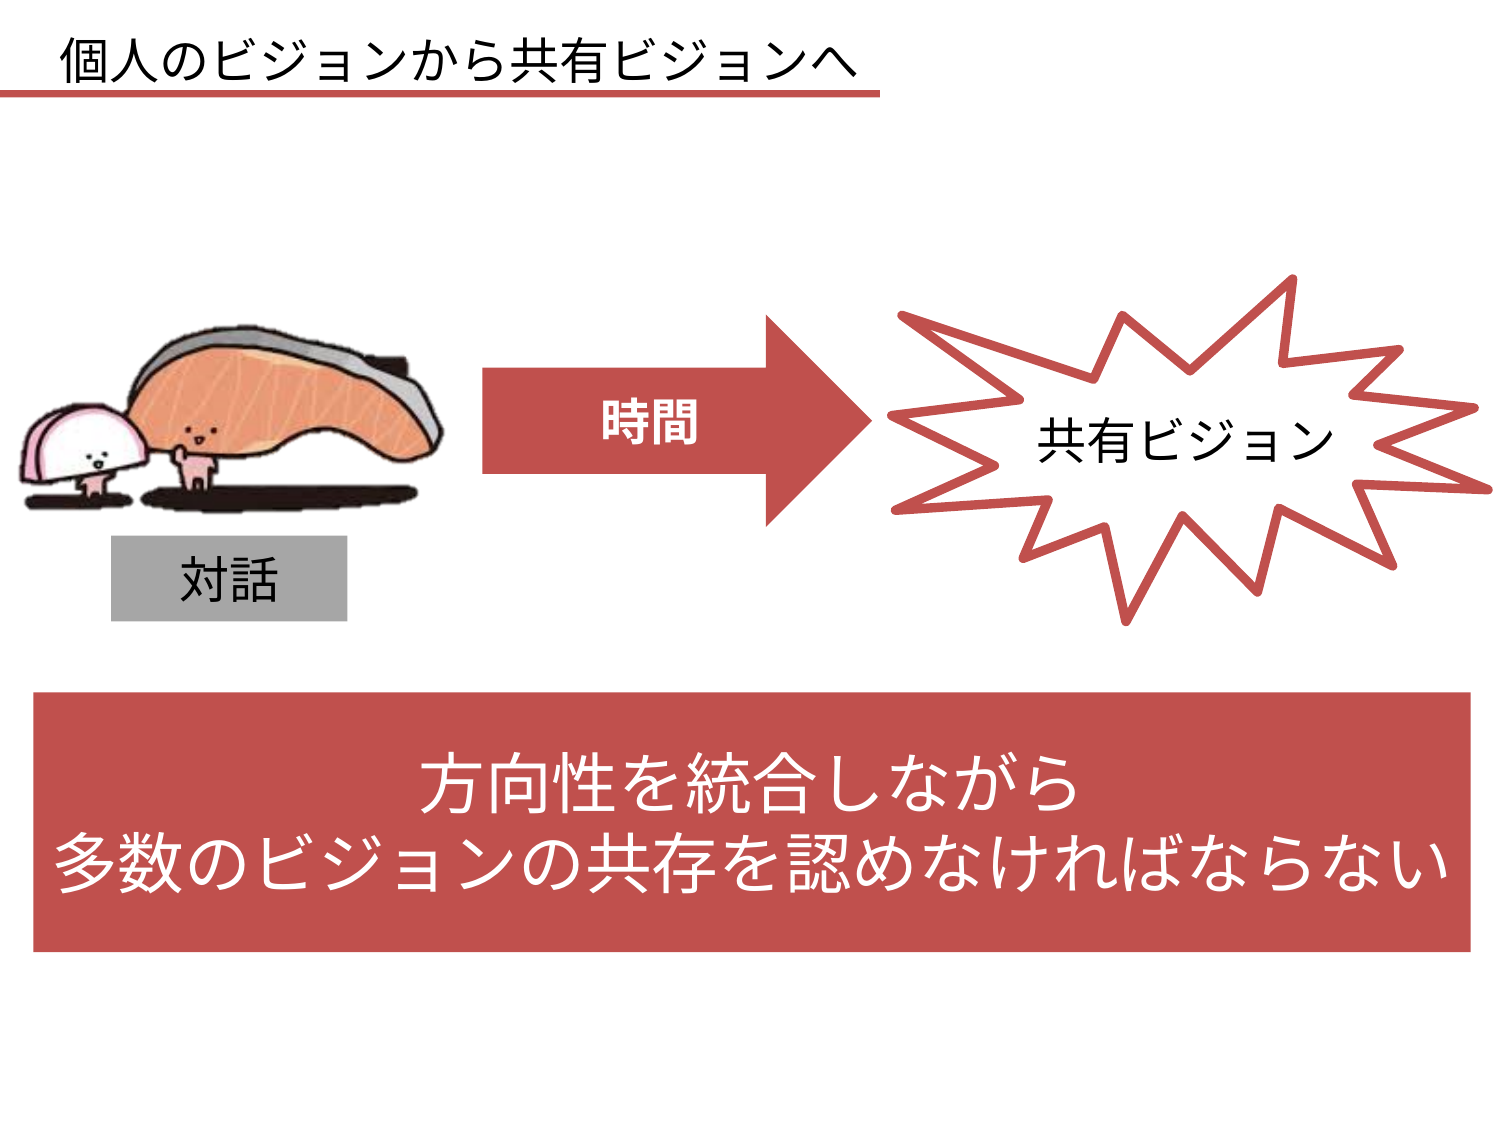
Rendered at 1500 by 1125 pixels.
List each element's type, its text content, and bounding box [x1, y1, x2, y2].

text_box 共有ビジョン [889, 277, 1491, 624]
text_box 個人のビジョンから共有ビジョンへ [44, 21, 875, 97]
text_box 方向性を統合しながら 多数のビジョンの共存を認めなければならない [31, 690, 1473, 954]
text_box 時間 [480, 312, 875, 529]
text_box 対話 [109, 544, 349, 624]
picture [5, 314, 454, 536]
text_box [0, 88, 882, 100]
